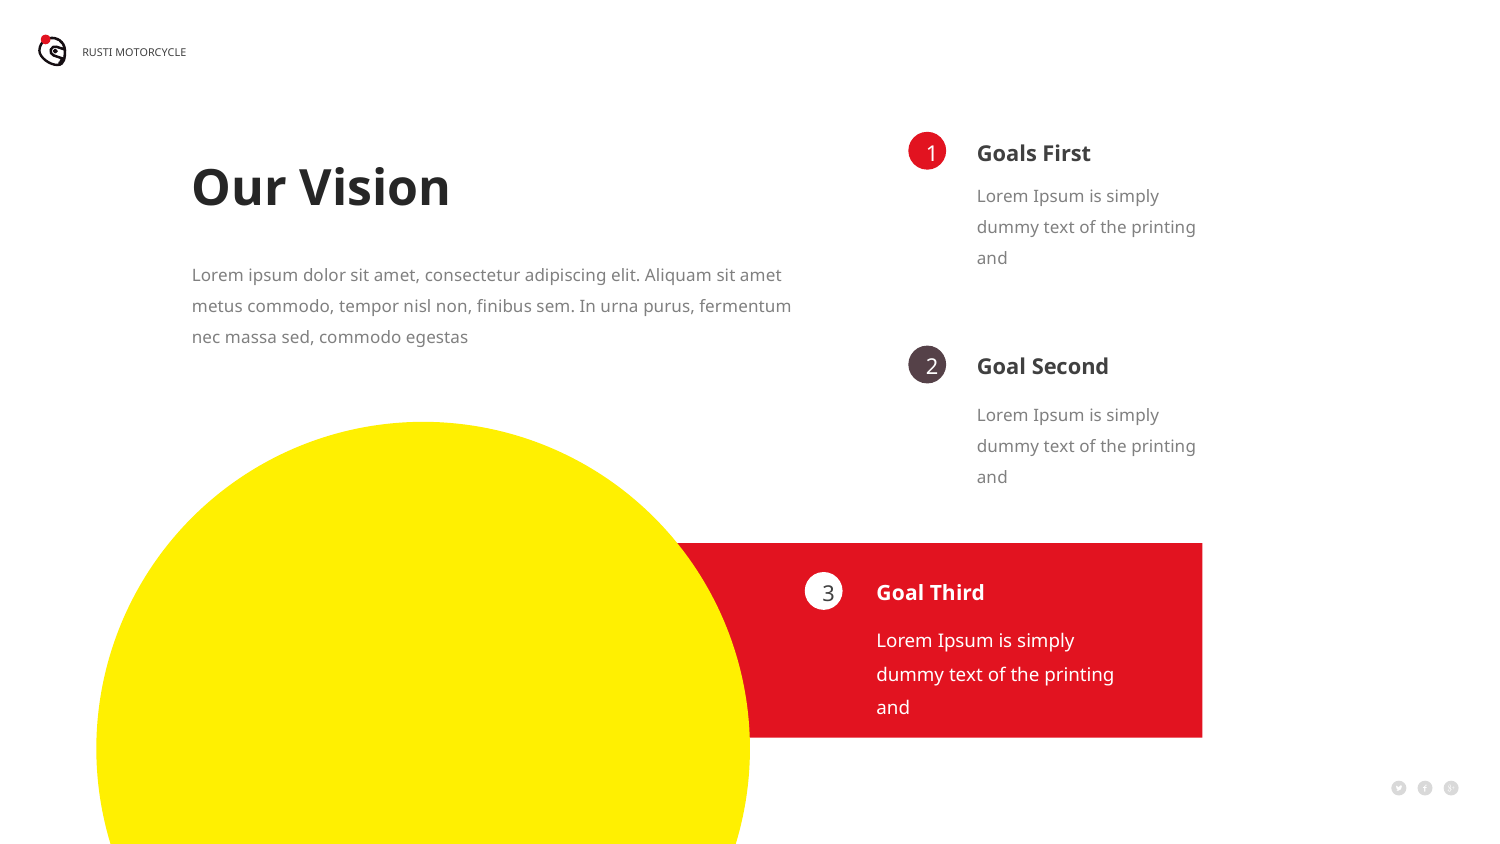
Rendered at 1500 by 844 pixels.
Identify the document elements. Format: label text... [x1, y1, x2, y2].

text_box Goal Second [962, 345, 1136, 387]
text_box Lorem Ipsum is simply dummy text of the printing and [962, 386, 1214, 495]
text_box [1391, 780, 1459, 796]
text_box Lorem Ipsum is simply dummy text of the printing and [962, 167, 1214, 275]
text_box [804, 571, 843, 614]
picture [96, 421, 750, 844]
text_box Our Vision [177, 148, 683, 224]
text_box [38, 34, 298, 67]
text_box [750, 542, 1203, 739]
text_box Lorem Ipsum is simply dummy text of the printing and [861, 609, 1155, 726]
text_box Lorem ipsum dolor sit amet, consectetur adipiscing elit. Aliquam sit amet metus commodo, tempor nisl non, finibus sem. In urna purus, fermentum nec massa sed, commodo egestas [177, 247, 825, 355]
text_box Goal Third [861, 572, 1035, 613]
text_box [908, 345, 947, 388]
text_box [908, 131, 947, 174]
text_box Goals First [962, 131, 1136, 173]
